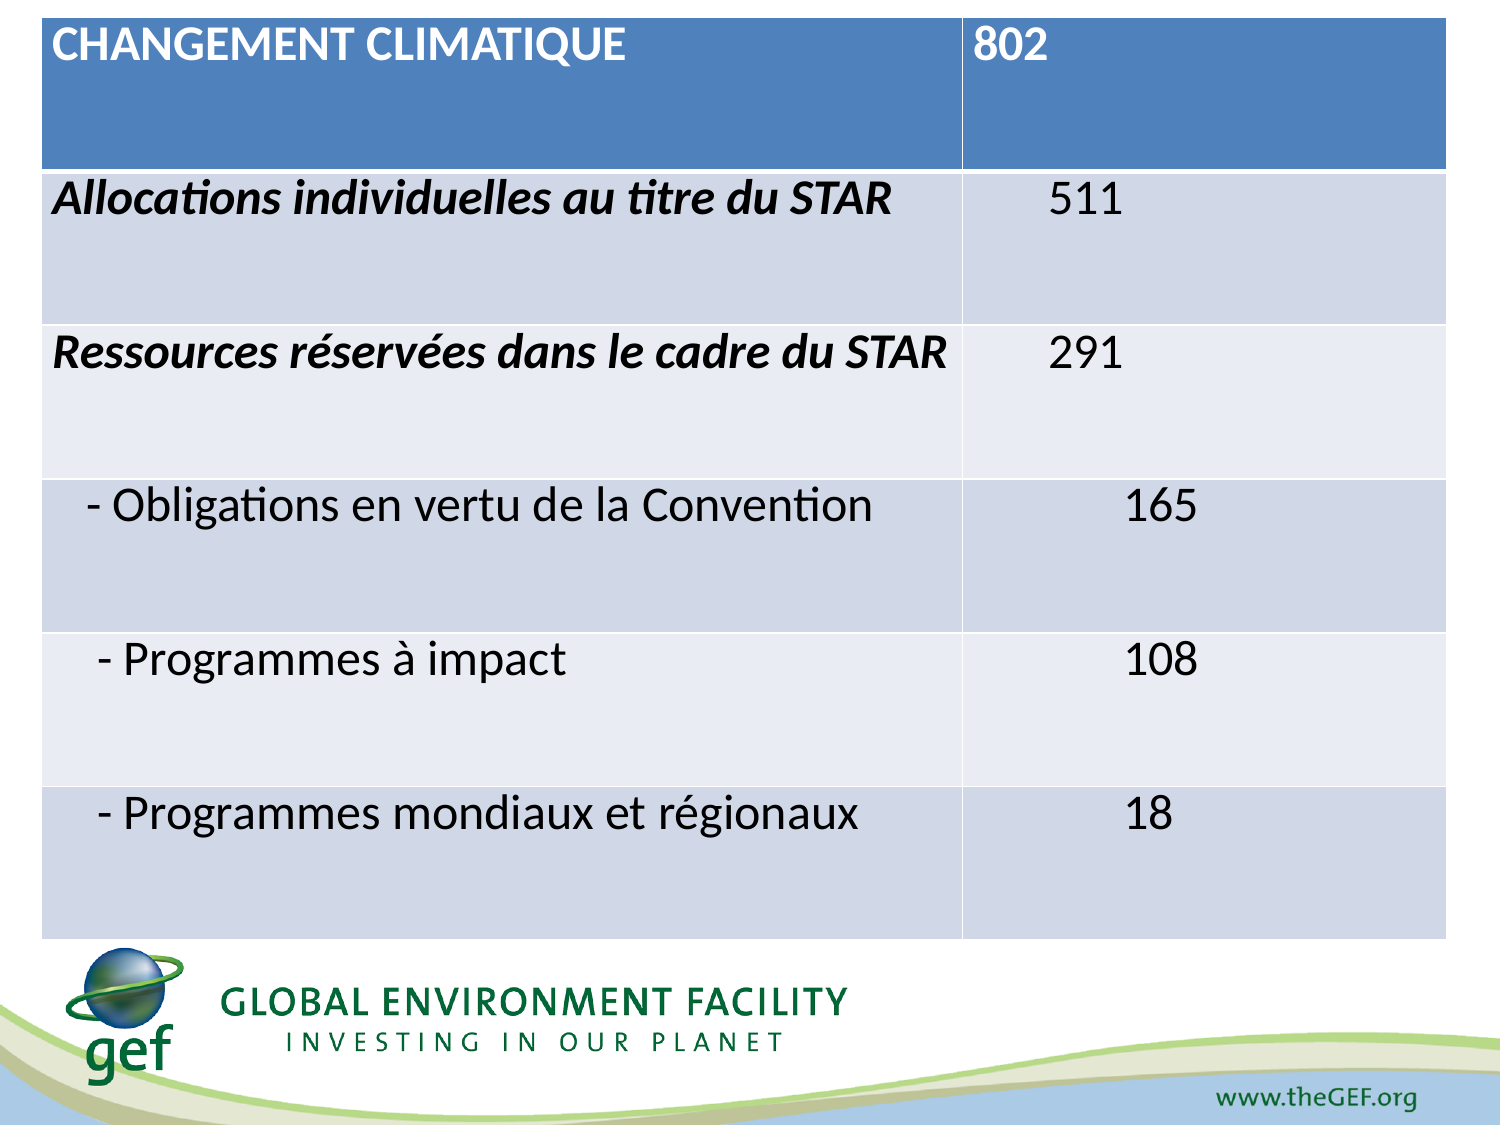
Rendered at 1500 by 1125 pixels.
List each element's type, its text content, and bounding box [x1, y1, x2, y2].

table_header CHANGEMENT CLIMATIQUE [42, 18, 962, 169]
table_cell 291 [963, 326, 1446, 478]
table_cell - Programmes mondiaux et régionaux [42, 787, 962, 939]
table_header 802 [963, 18, 1446, 169]
table_cell 18 [963, 787, 1446, 939]
table_cell Allocations individuelles au titre du STAR [42, 174, 962, 324]
table_cell Ressources réservées dans le cadre du STAR [42, 326, 962, 478]
table_cell 165 [963, 480, 1446, 632]
picture [0, 920, 1500, 1125]
table_cell 511 [963, 174, 1446, 324]
table_cell - Obligations en vertu de la Convention [42, 480, 962, 632]
table_cell 108 [963, 634, 1446, 786]
table_cell - Programmes à impact [42, 634, 962, 786]
